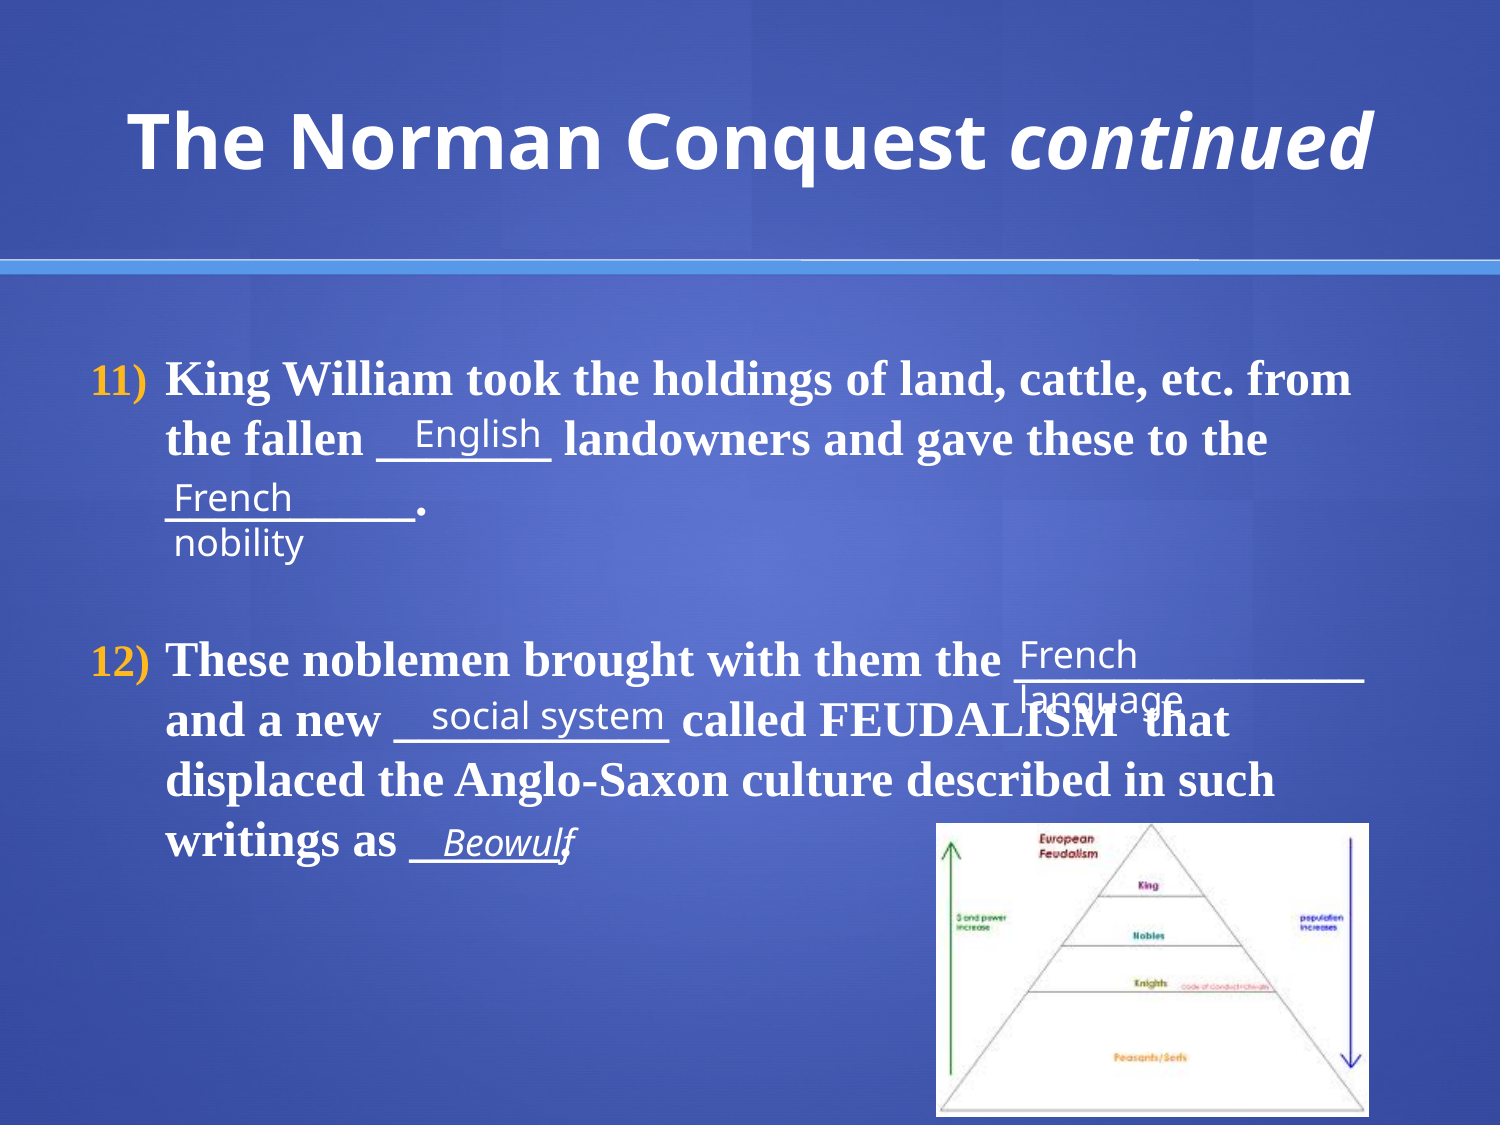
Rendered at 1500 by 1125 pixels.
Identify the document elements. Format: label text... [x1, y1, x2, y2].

text_box French nobility [158, 466, 430, 572]
picture [935, 822, 1371, 1118]
title The Norman Conquest continued [75, 45, 1425, 233]
text_box English [399, 403, 848, 463]
text_box French language [1003, 624, 1317, 729]
list King William took the holdings of land, cattle, etc. from the fallen _______ landowners and gave these to the __________. These noblemen brought with them the ______________ and a new ___________ called FEUDALISM that displaced the Anglo-Saxon culture described in such writings as ______. [75, 337, 1425, 988]
text_box social system [416, 684, 810, 745]
text_box Beowulf [427, 811, 806, 872]
